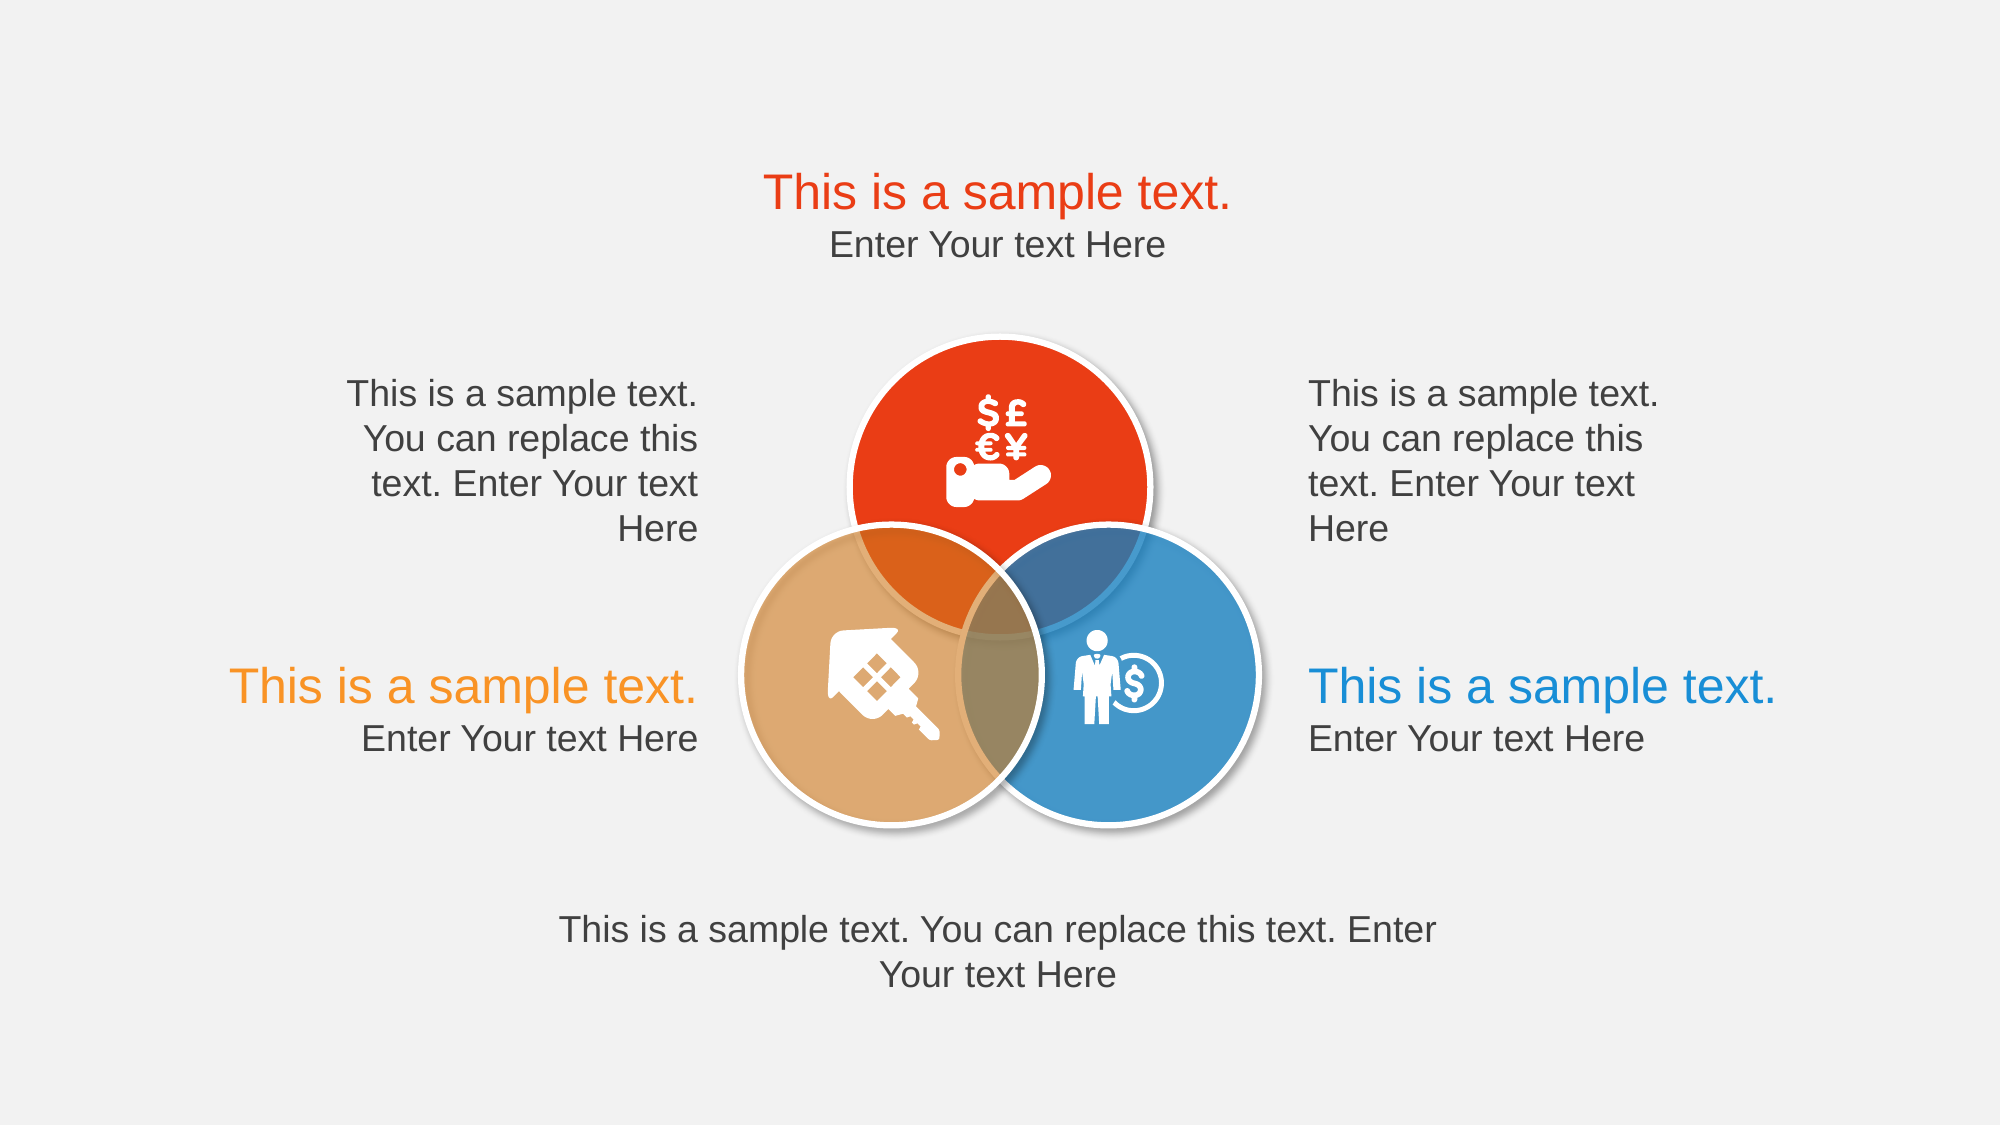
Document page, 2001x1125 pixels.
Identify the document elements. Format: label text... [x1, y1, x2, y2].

text_box This is a sample text. Enter Your text Here [192, 646, 596, 767]
text_box This is a sample text. You can replace this text. Enter Your text Here [1404, 361, 1723, 557]
text_box This is a sample text. Enter Your text Here [1404, 646, 1814, 767]
text_box This is a sample text. You can replace this text. Enter Your text Here [283, 361, 596, 557]
text_box This is a sample text. You can replace this text. Enter Your text Here [507, 897, 1489, 1003]
text_box This is a sample text. Enter Your text Here [737, 152, 1258, 273]
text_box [596, 330, 1404, 832]
